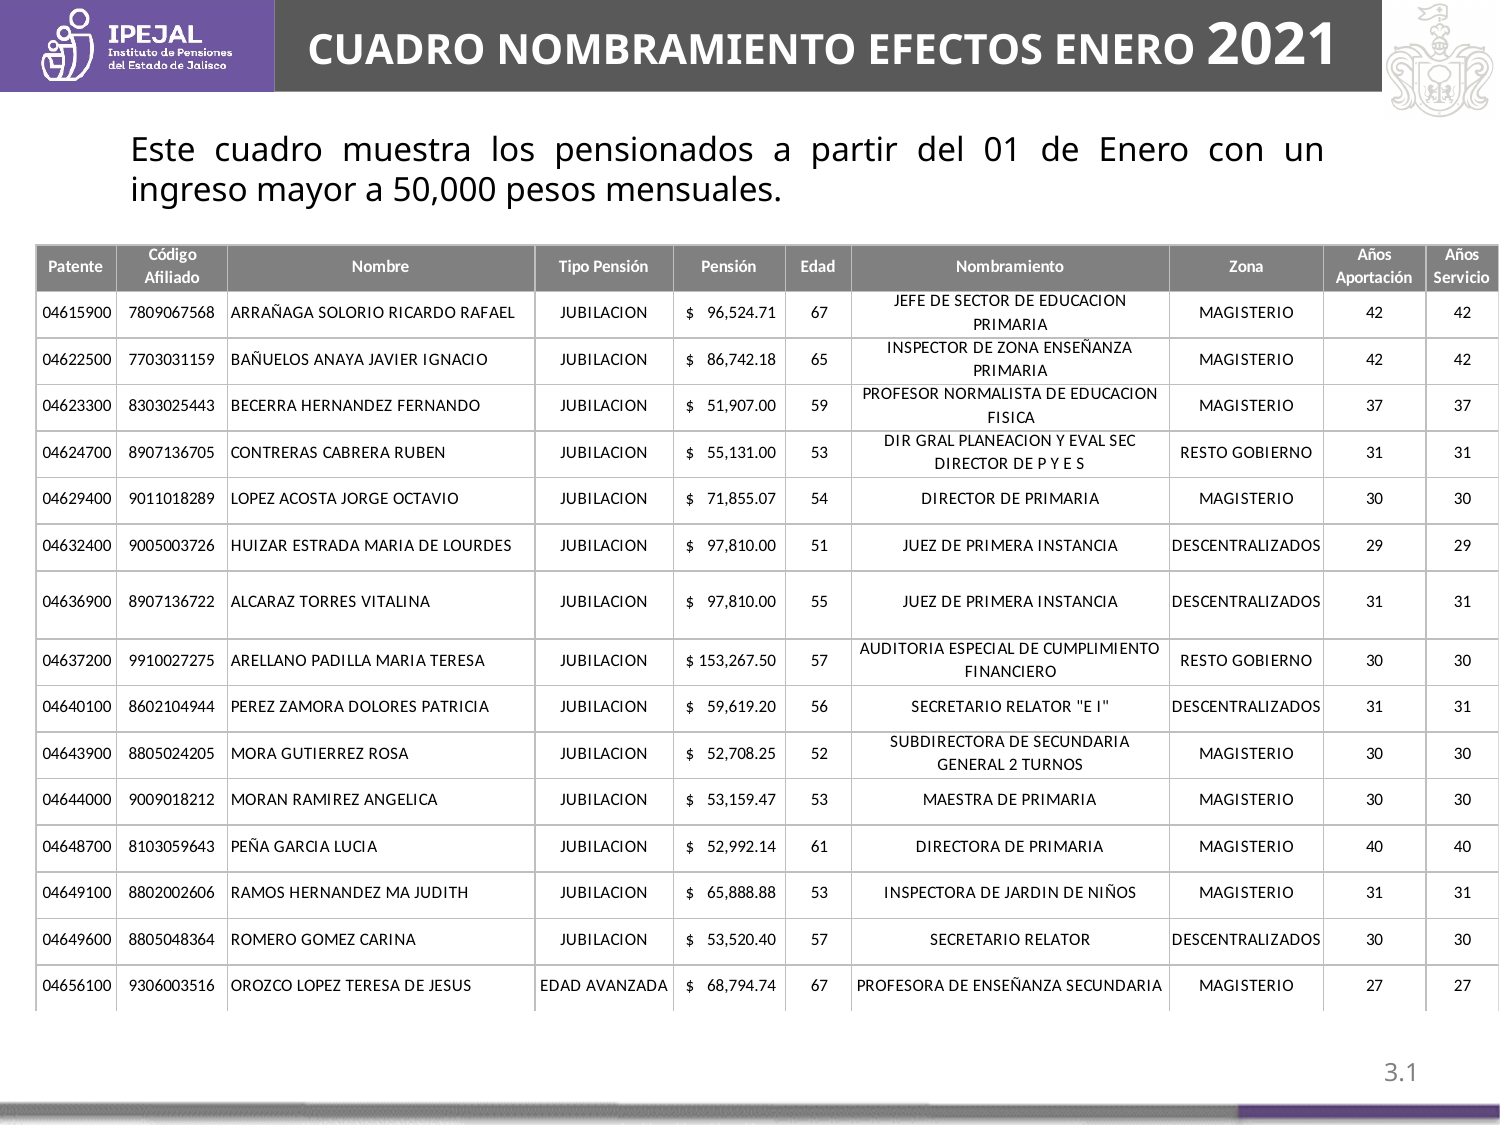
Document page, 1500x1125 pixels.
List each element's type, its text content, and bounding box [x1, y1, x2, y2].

picture [0, 1096, 1500, 1125]
picture [35, 244, 1500, 1013]
text_box CUADRO NOMBRAMIENTO EFECTOS ENERO 2021 [271, 7, 1375, 76]
text_box Este cuadro muestra los pensionados a partir del 01 de Enero con un ingreso mayor a 50,000 pesos mensuales. [115, 121, 1342, 216]
picture [0, 0, 275, 92]
slide_number 3.1 [1341, 1039, 1435, 1103]
